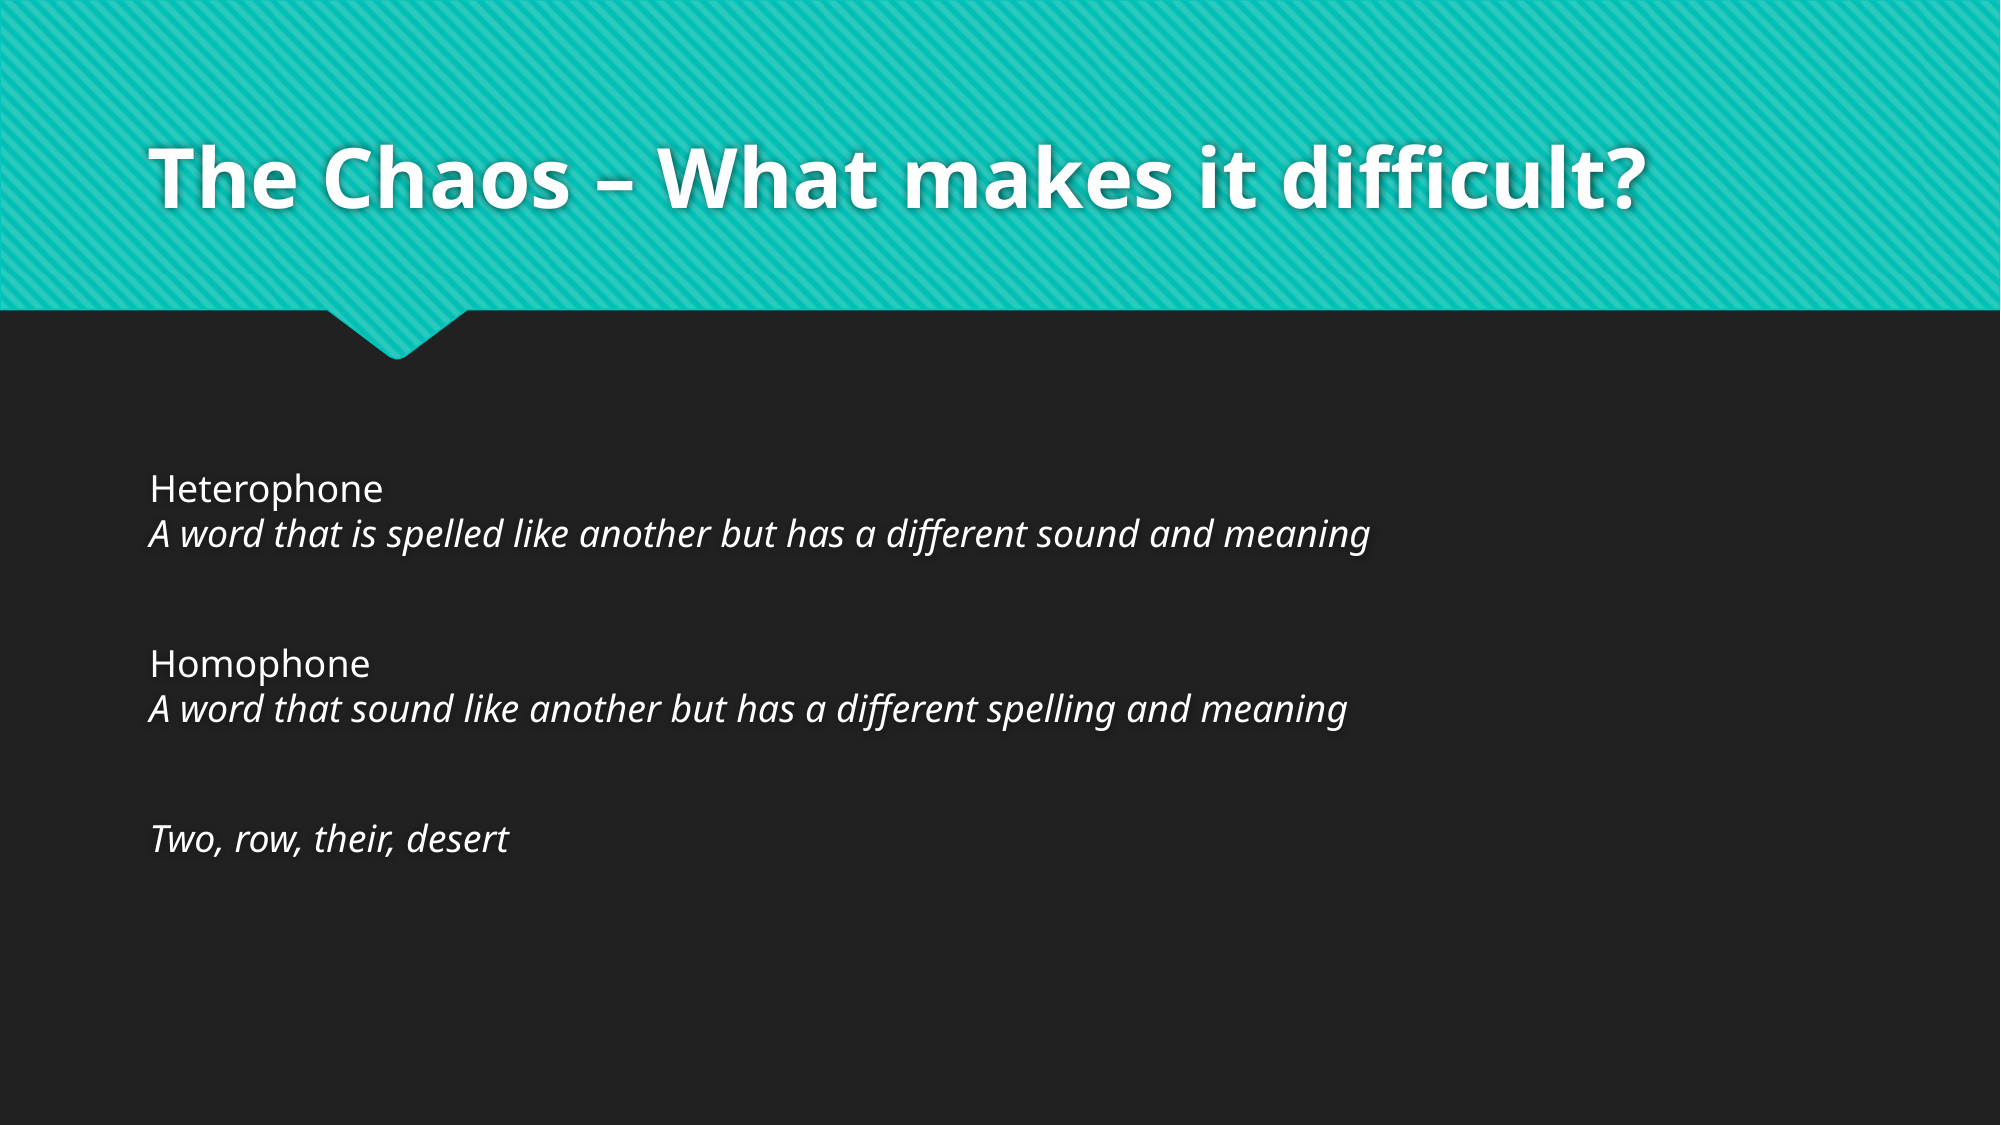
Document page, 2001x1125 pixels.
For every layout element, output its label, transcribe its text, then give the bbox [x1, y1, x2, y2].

list Heterophone A word that is spelled like another but has a different sound and meaning Homophone A word that sound like another but has a different spelling and meaning Two, row, their, desert [134, 364, 1866, 962]
title The Chaos – What makes it difficult? [132, 73, 1868, 233]
